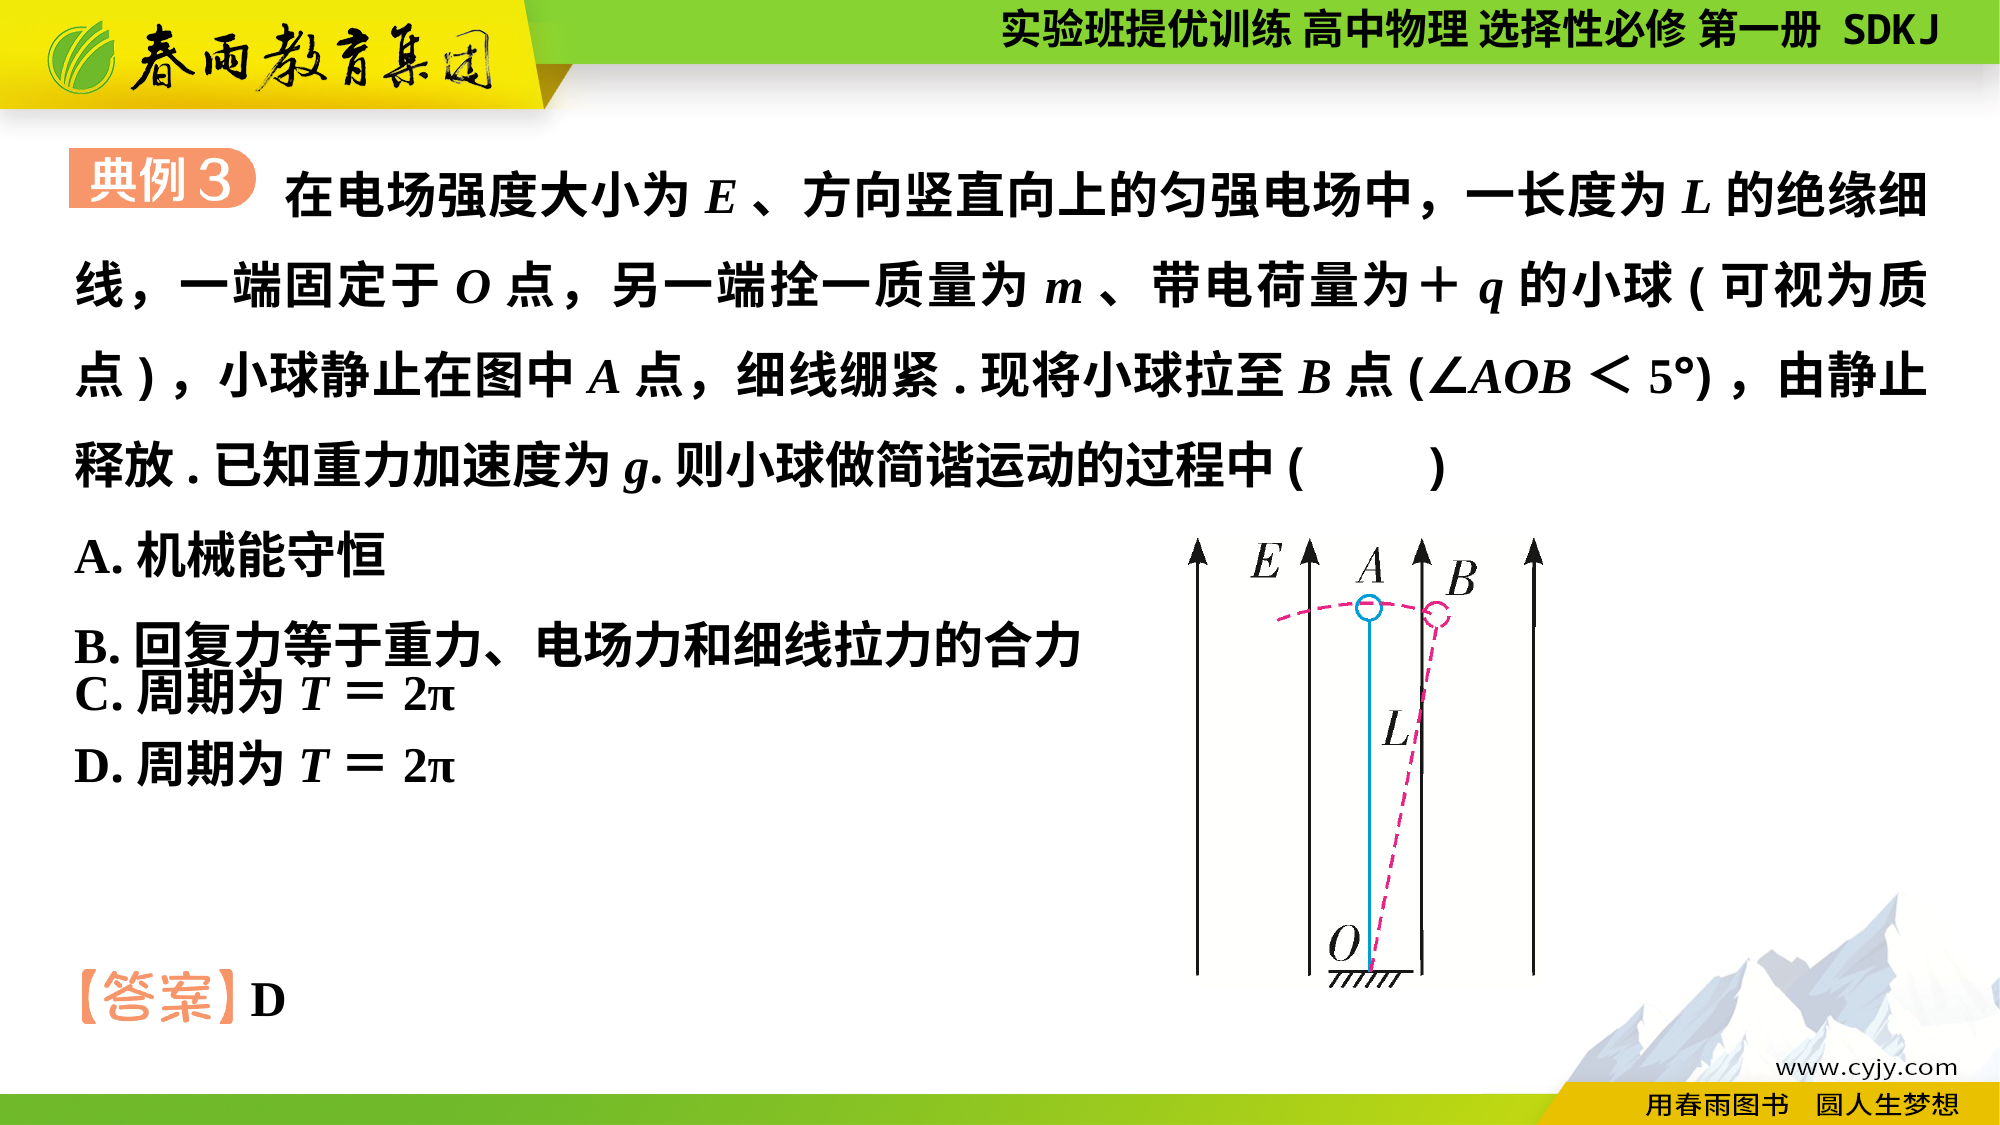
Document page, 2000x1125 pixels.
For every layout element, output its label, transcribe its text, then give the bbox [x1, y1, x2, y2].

list 在电场强度大小为E、方向竖直向上的匀强电场中，一长度为L的绝缘细线，一端固定于O点，另一端拴一质量为m、带电荷量为＋q的小球(可视为质点)，小球静止在图中A点，细线绷紧.现将小球拉至B点(∠AOB＜5°)，由静止释放.已知重力加速度为g.则小球做简谐运动的过程中( ) A.机械能守恒 B.回复力等于重力、电场力和细线拉力的合力 [59, 125, 1944, 687]
picture [0, 0, 2000, 1125]
text_box D [235, 959, 302, 1034]
